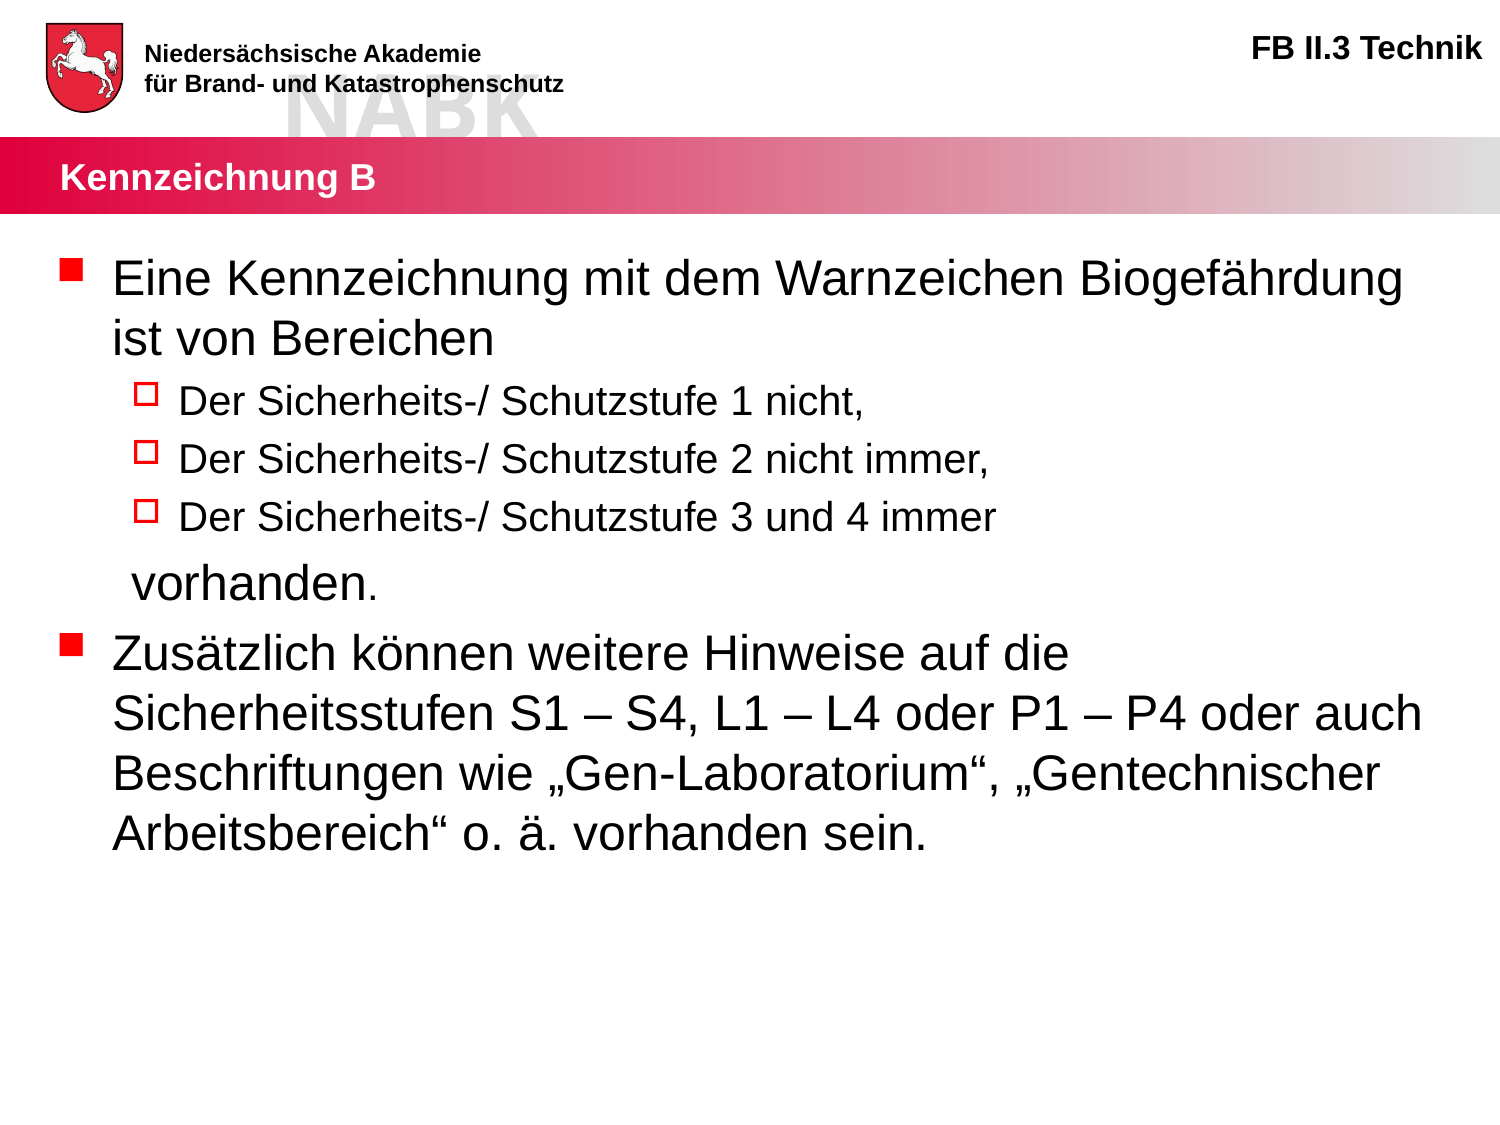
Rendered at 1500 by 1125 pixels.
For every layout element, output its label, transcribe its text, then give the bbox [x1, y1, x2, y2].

list Eine Kennzeichnung mit dem Warnzeichen Biogefährdung ist von Bereichen Der Sicherheits-/ Schutzstufe 1 nicht, Der Sicherheits-/ Schutzstufe 2 nicht immer, Der Sicherheits-/ Schutzstufe 3 und 4 immer vorhanden. Zusätzlich können weitere Hinweise auf die Sicherheitsstufen S1 – S4, L1 – L4 oder P1 – P4 oder auch Beschriftungen wie „Gen-Laboratorium“, „Gentechnischer Arbeitsbereich“ o. ä. vorhanden sein. [41, 237, 1459, 1006]
picture [45, 22, 124, 114]
